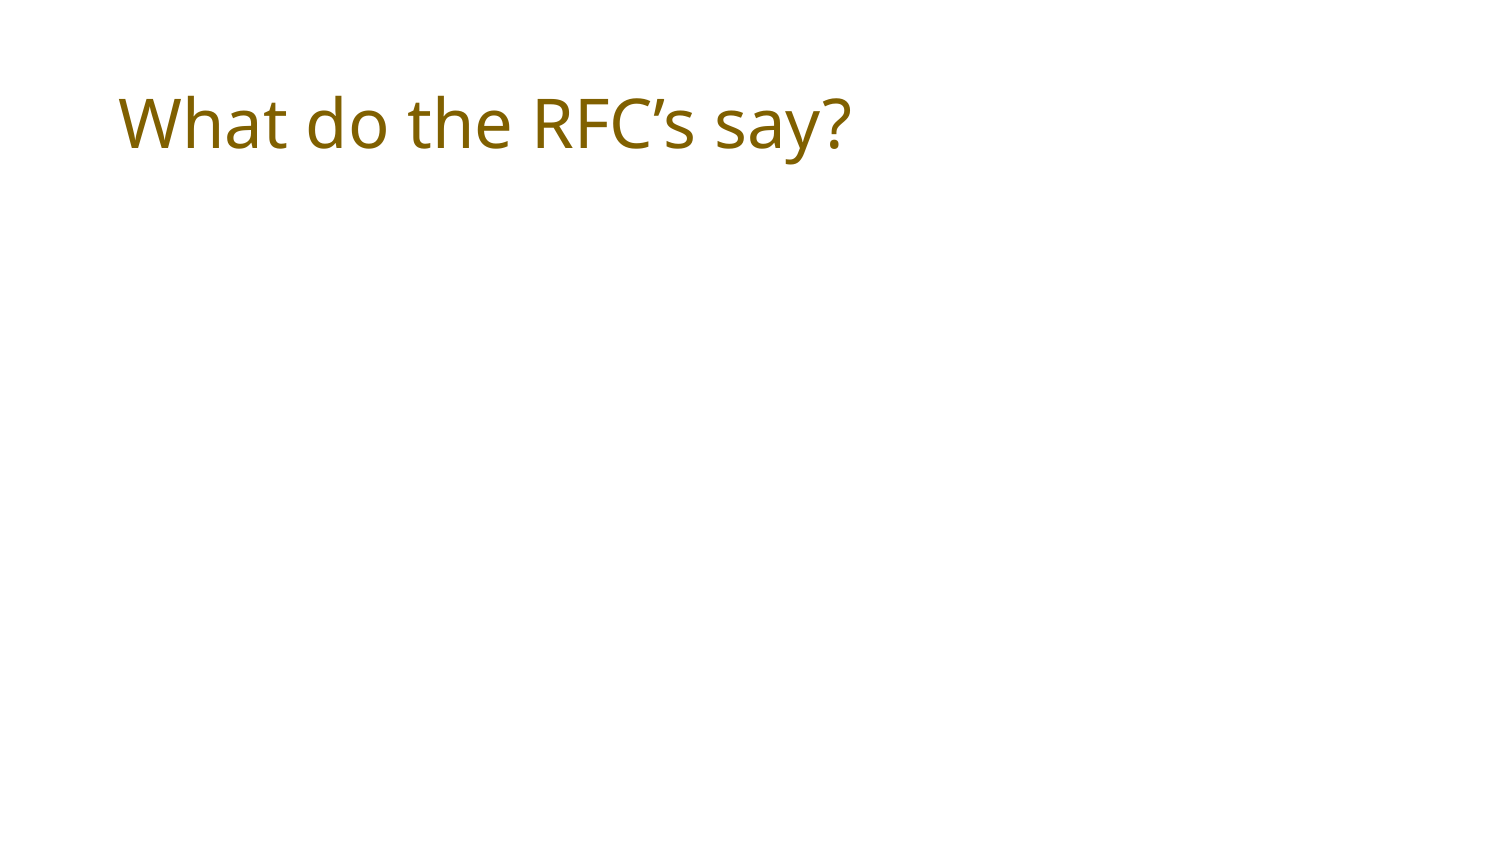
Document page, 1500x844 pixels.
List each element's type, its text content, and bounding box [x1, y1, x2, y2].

title What do the RFC’s say? [103, 44, 1397, 208]
